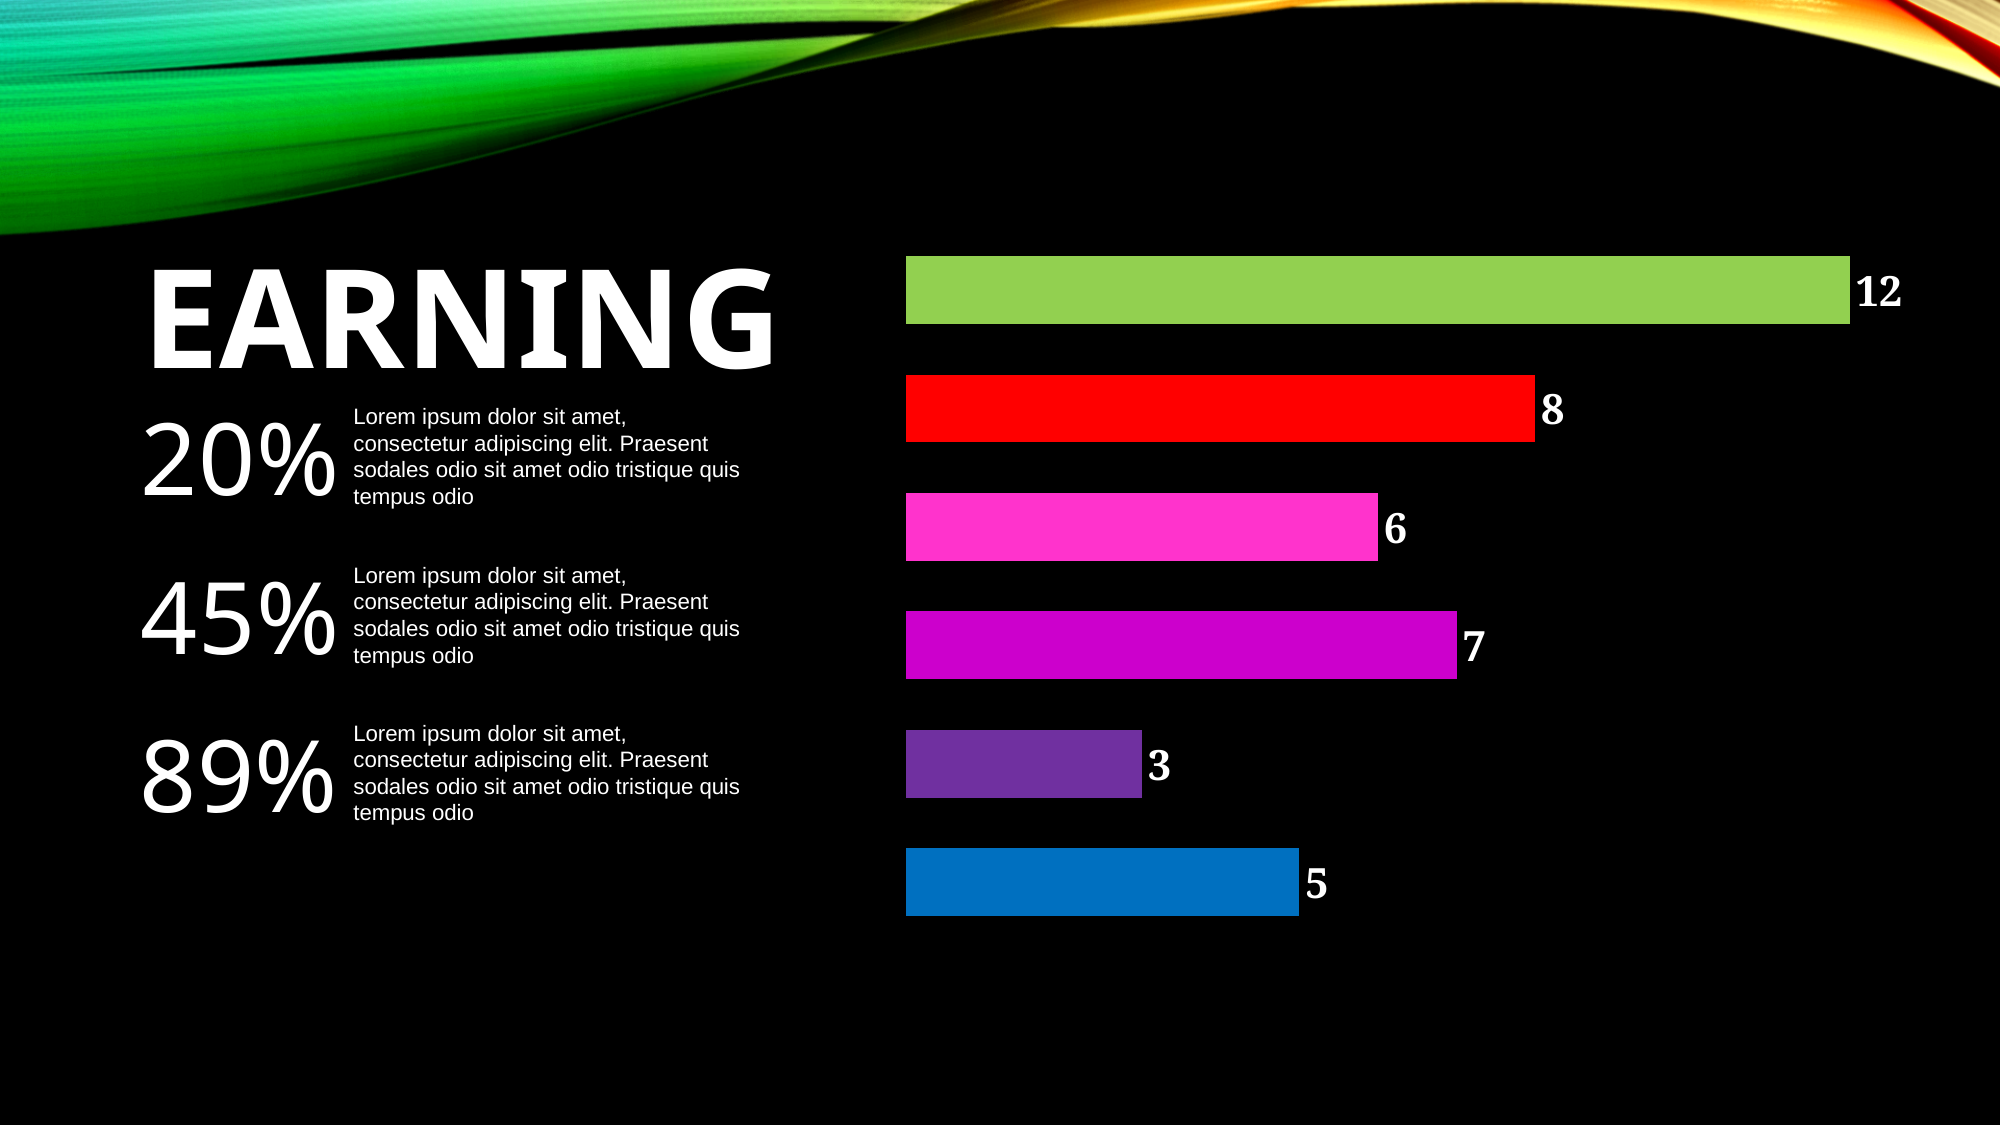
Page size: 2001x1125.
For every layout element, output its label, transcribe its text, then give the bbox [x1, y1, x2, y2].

text_box Lorem ipsum dolor sit amet, consectetur adipiscing elit. Praesent sodales odio sit amet odio tristique quis tempus odio [338, 404, 761, 517]
text_box Lorem ipsum dolor sit amet, consectetur adipiscing elit. Praesent sodales odio sit amet odio tristique quis tempus odio [338, 711, 761, 833]
text_box 89% [124, 704, 354, 840]
text_box 45% [125, 547, 355, 682]
text_box EARNING [128, 224, 832, 404]
text_box Lorem ipsum dolor sit amet, consectetur adipiscing elit. Praesent sodales odio sit amet odio tristique quis tempus odio [338, 553, 761, 676]
chart [883, 215, 2000, 957]
text_box 20% [125, 388, 355, 523]
picture [0, 0, 2000, 237]
